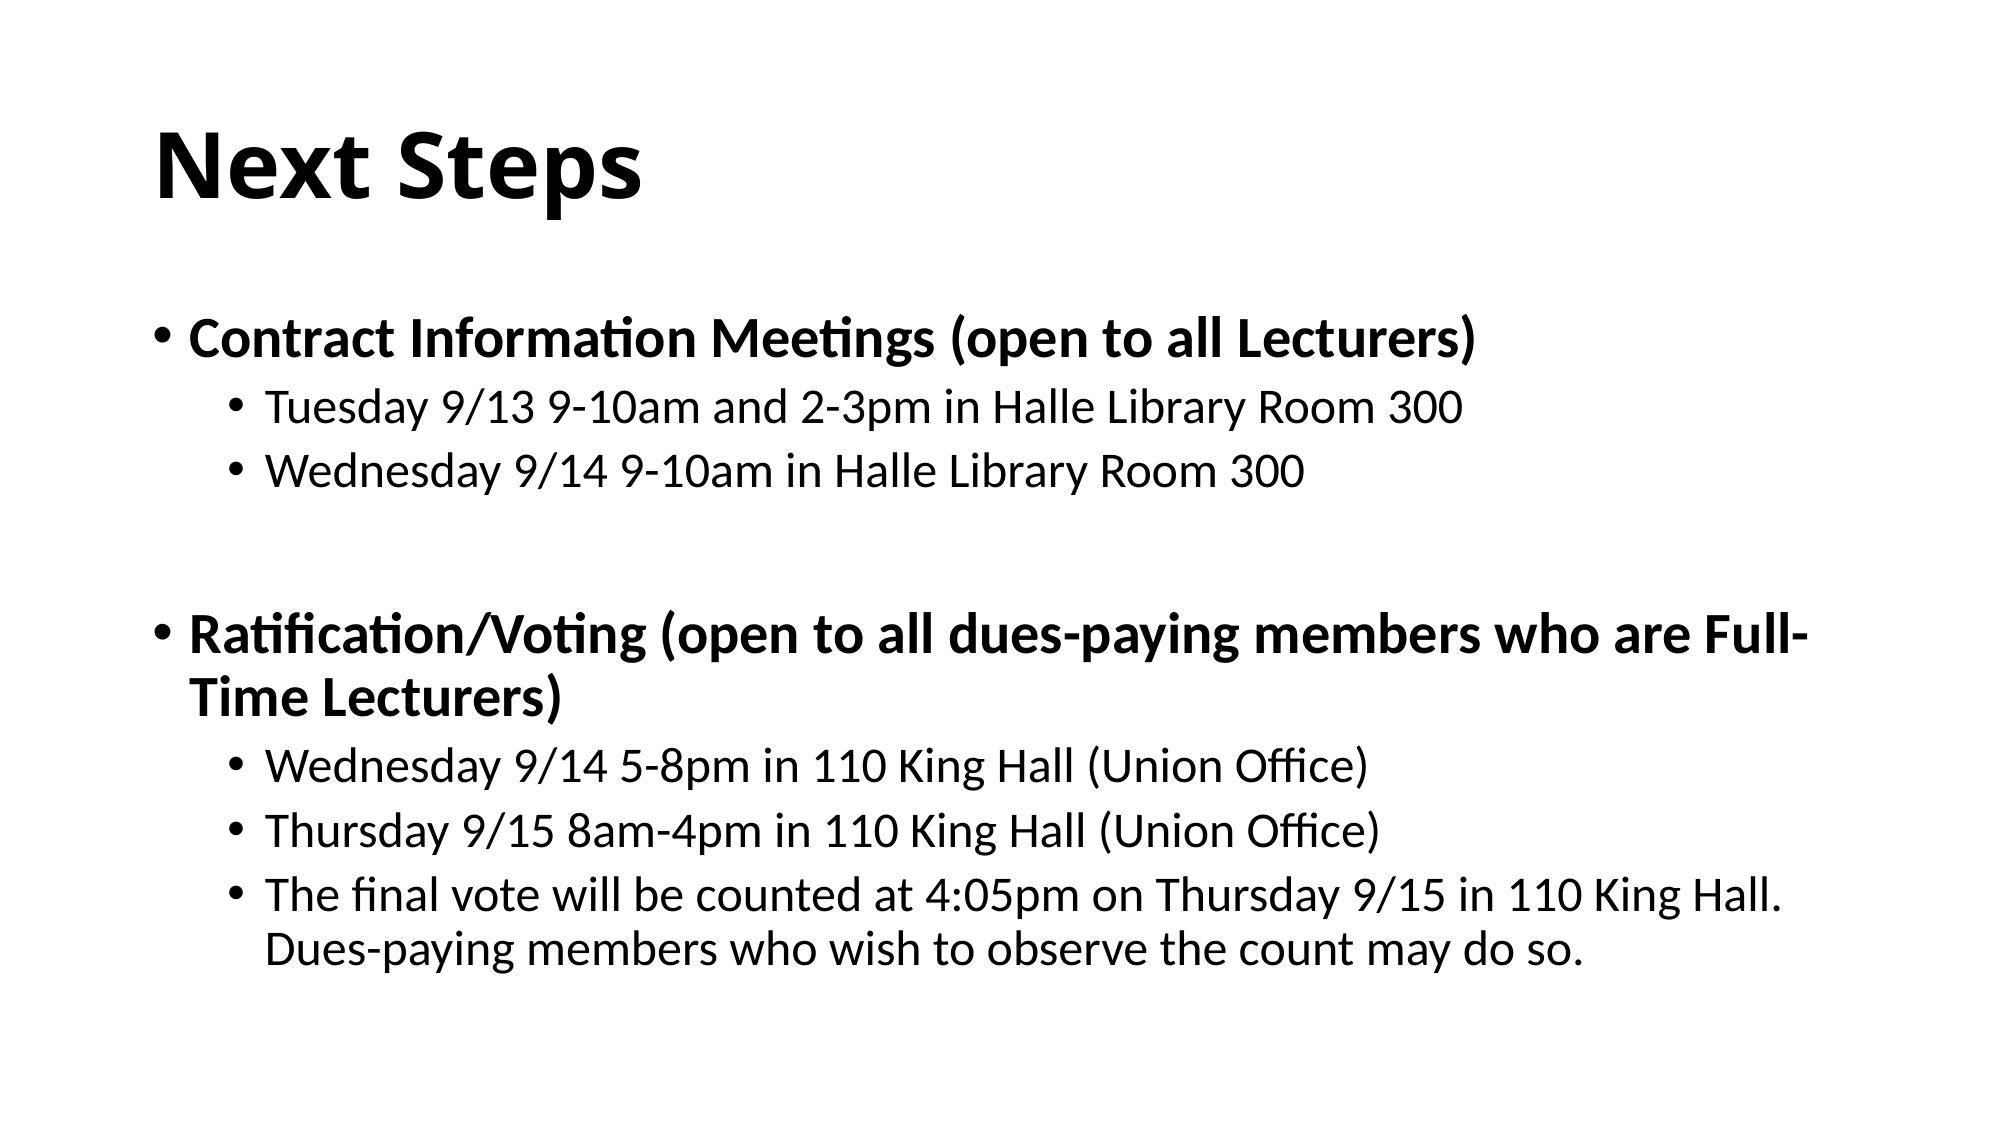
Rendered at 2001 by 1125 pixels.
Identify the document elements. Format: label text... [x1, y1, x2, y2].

list Contract Information Meetings (open to all Lecturers) Tuesday 9/13 9-10am and 2-3pm in Halle Library Room 300 Wednesday 9/14 9-10am in Halle Library Room 300 Ratification/Voting (open to all dues-paying members who are Full-Time Lecturers) Wednesday 9/14 5-8pm in 110 King Hall (Union Office) Thursday 9/15 8am-4pm in 110 King Hall (Union Office) The final vote will be counted at 4:05pm on Thursday 9/15 in 110 King Hall. Dues-paying members who wish to observe the count may do so. [137, 299, 1863, 1014]
title Next Steps [137, 59, 1863, 278]
